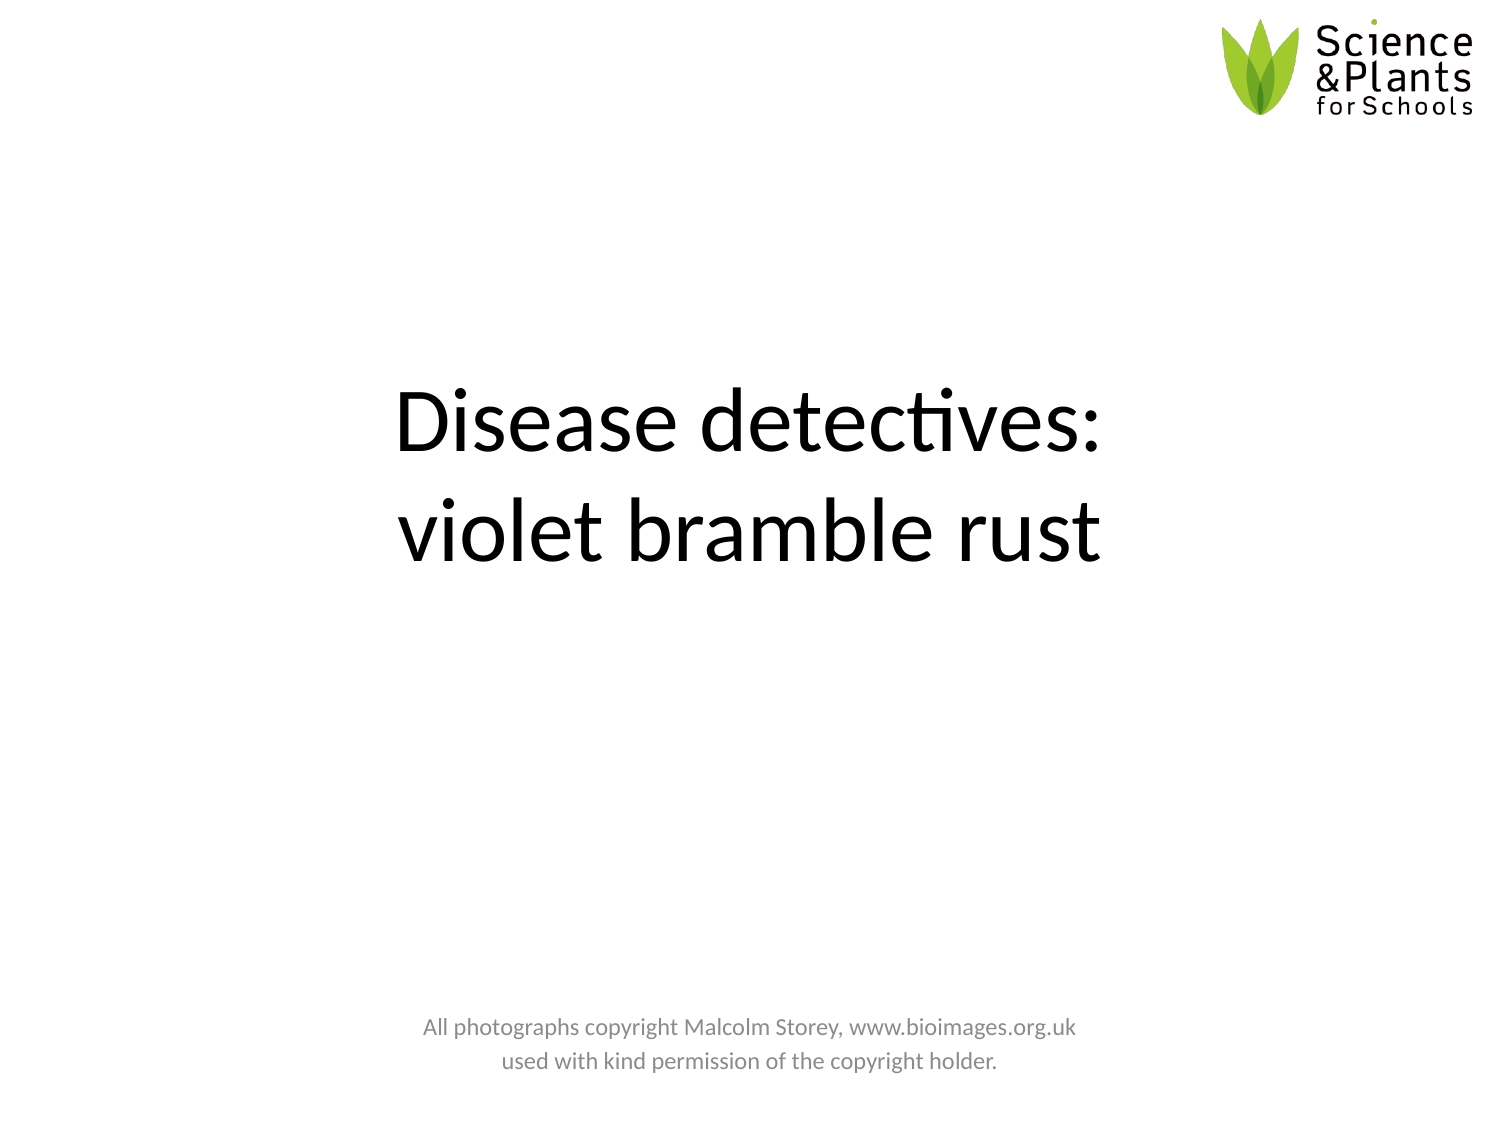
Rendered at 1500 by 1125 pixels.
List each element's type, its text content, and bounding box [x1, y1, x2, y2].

title Disease detectives: violet bramble rust [112, 349, 1388, 591]
picture [1222, 18, 1472, 116]
subtitle All photographs copyright Malcolm Storey, www.bioimages.org.uk used with kind permission of the copyright holder. [225, 1003, 1275, 1083]
